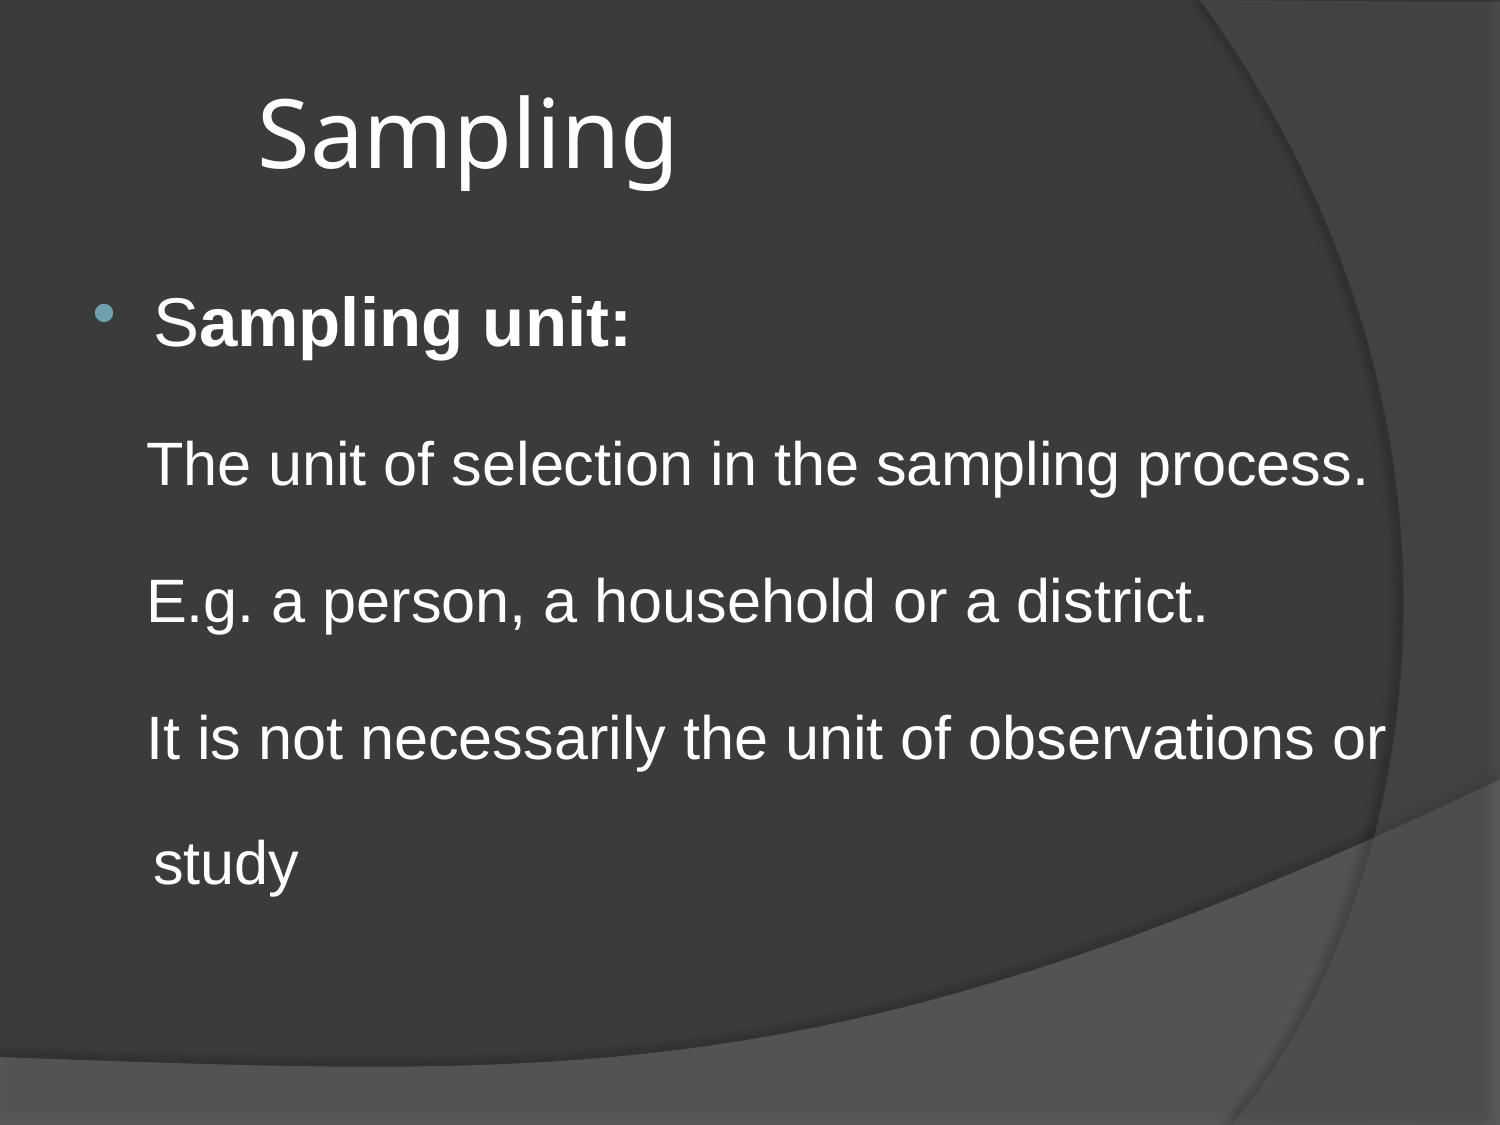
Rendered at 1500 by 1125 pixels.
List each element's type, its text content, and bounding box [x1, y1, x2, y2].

title Sampling [249, 35, 1468, 225]
list Sampling unit: The unit of selection in the sampling process. E.g. a person, a household or a district. It is not necessarily the unit of observations or study [75, 212, 1413, 1000]
